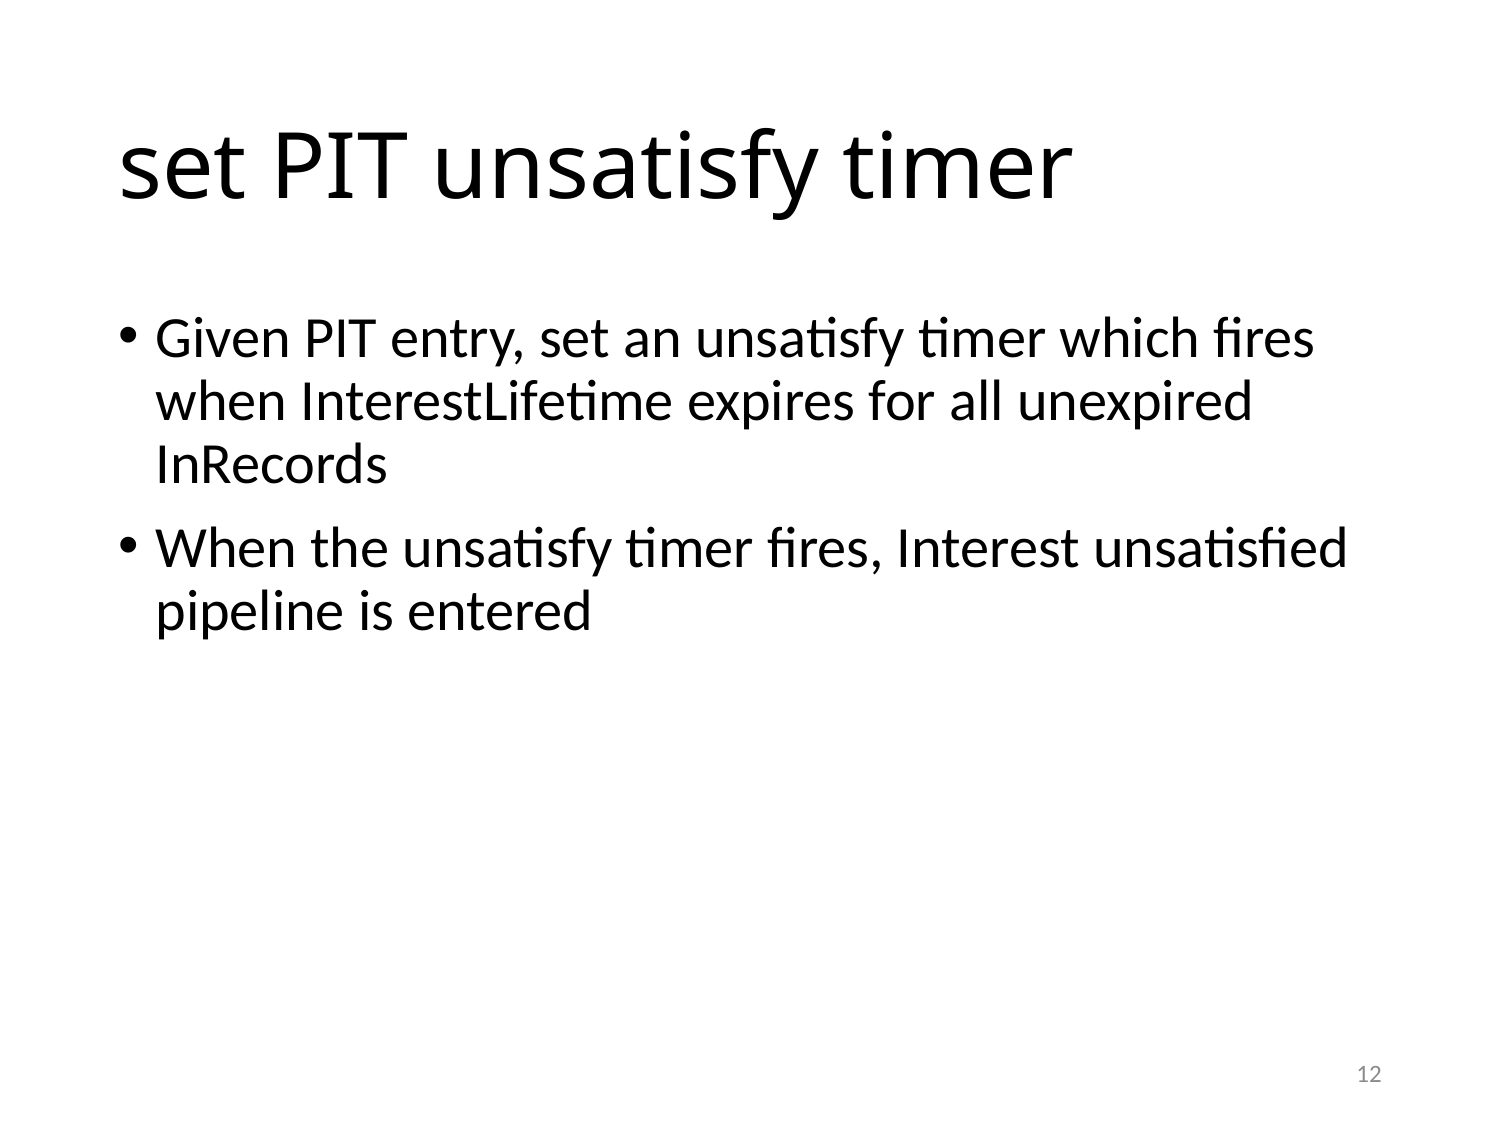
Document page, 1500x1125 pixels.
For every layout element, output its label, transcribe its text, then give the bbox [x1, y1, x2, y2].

title set PIT unsatisfy timer [103, 59, 1397, 278]
list Given PIT entry, set an unsatisfy timer which fires when InterestLifetime expires for all unexpired InRecords When the unsatisfy timer fires, Interest unsatisfied pipeline is entered [103, 299, 1397, 1014]
slide_number 12 [1059, 1042, 1397, 1103]
